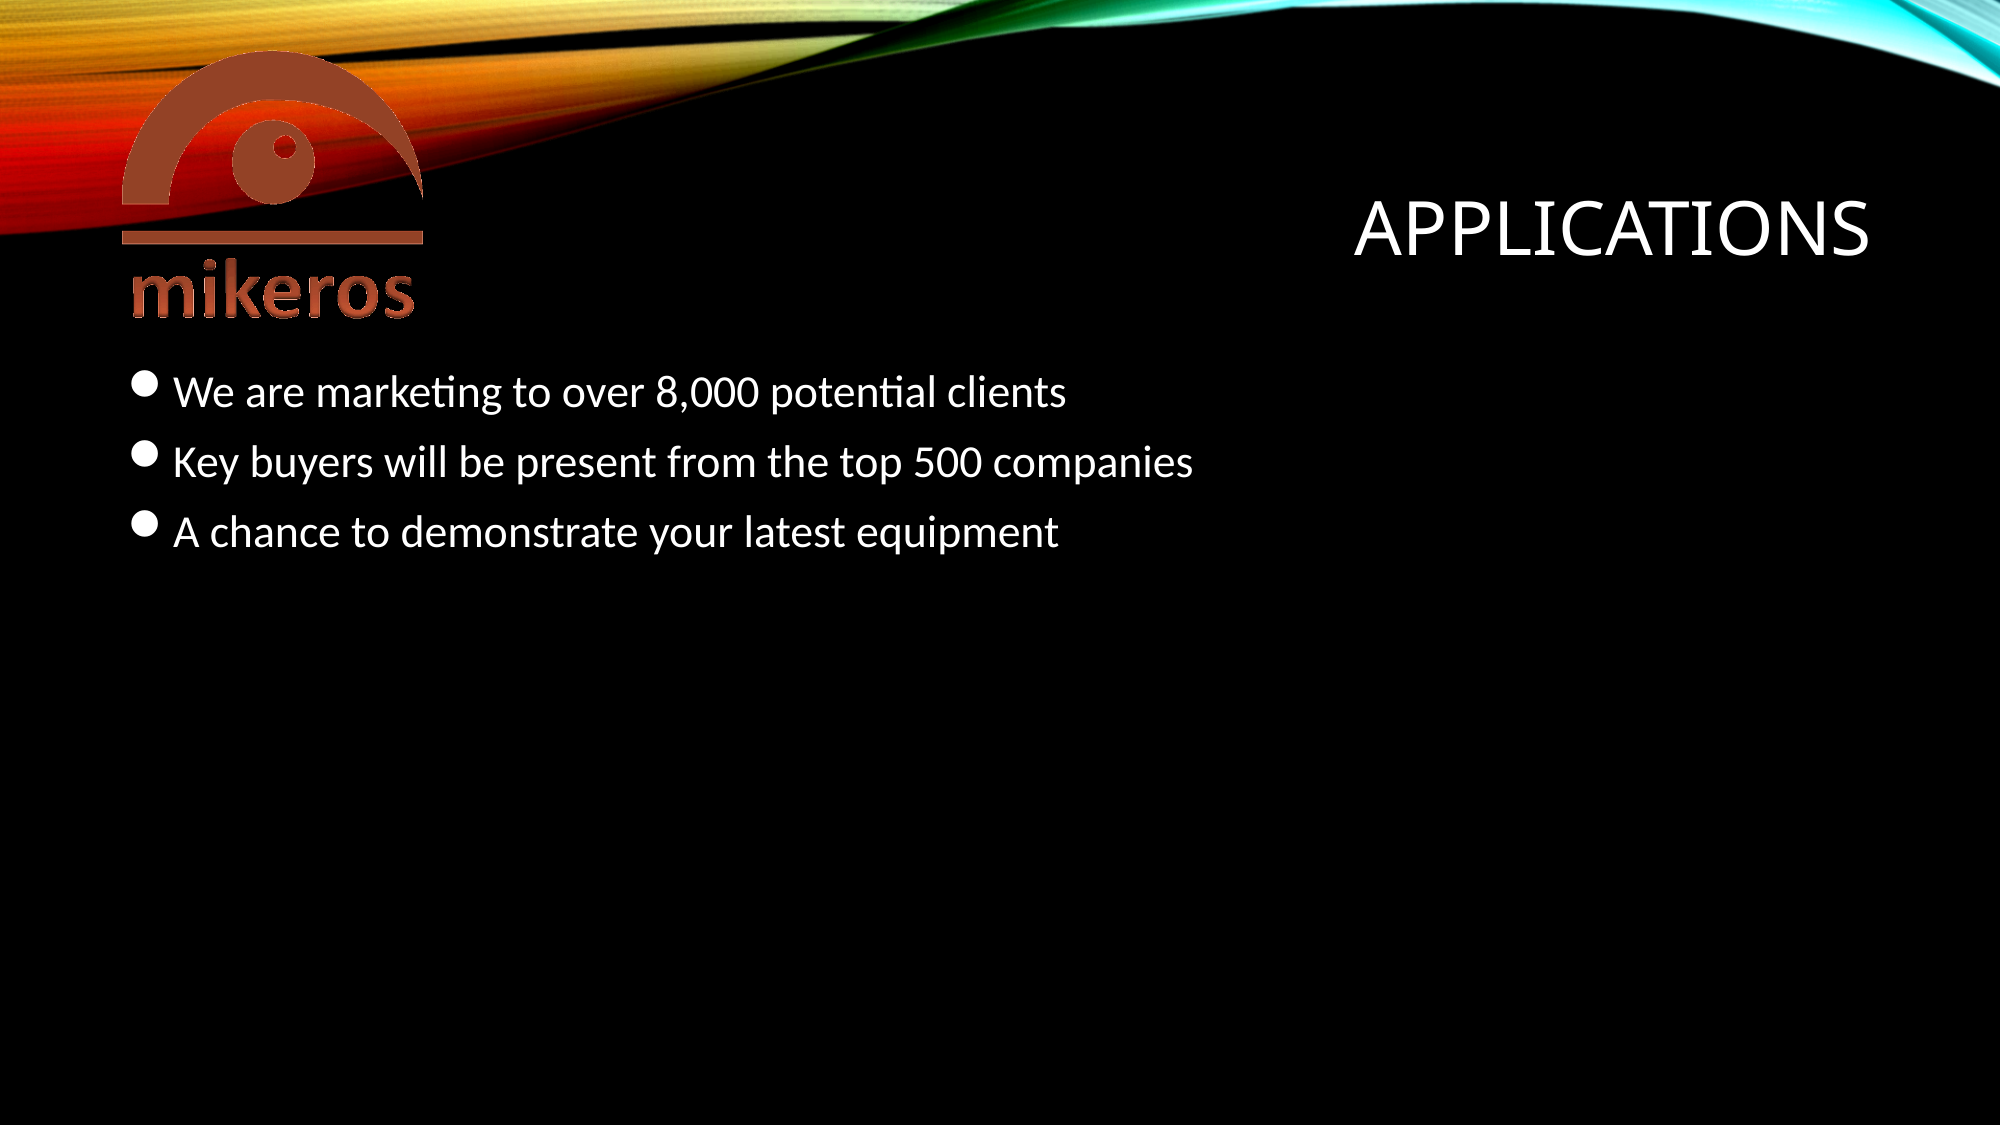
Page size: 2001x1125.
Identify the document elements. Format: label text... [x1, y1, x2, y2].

title Applications [474, 125, 1888, 338]
picture [0, 0, 2000, 338]
list We are marketing to over 8,000 potential clients Key buyers will be present from the top 500 companies A chance to demonstrate your latest equipment [112, 360, 1888, 1021]
